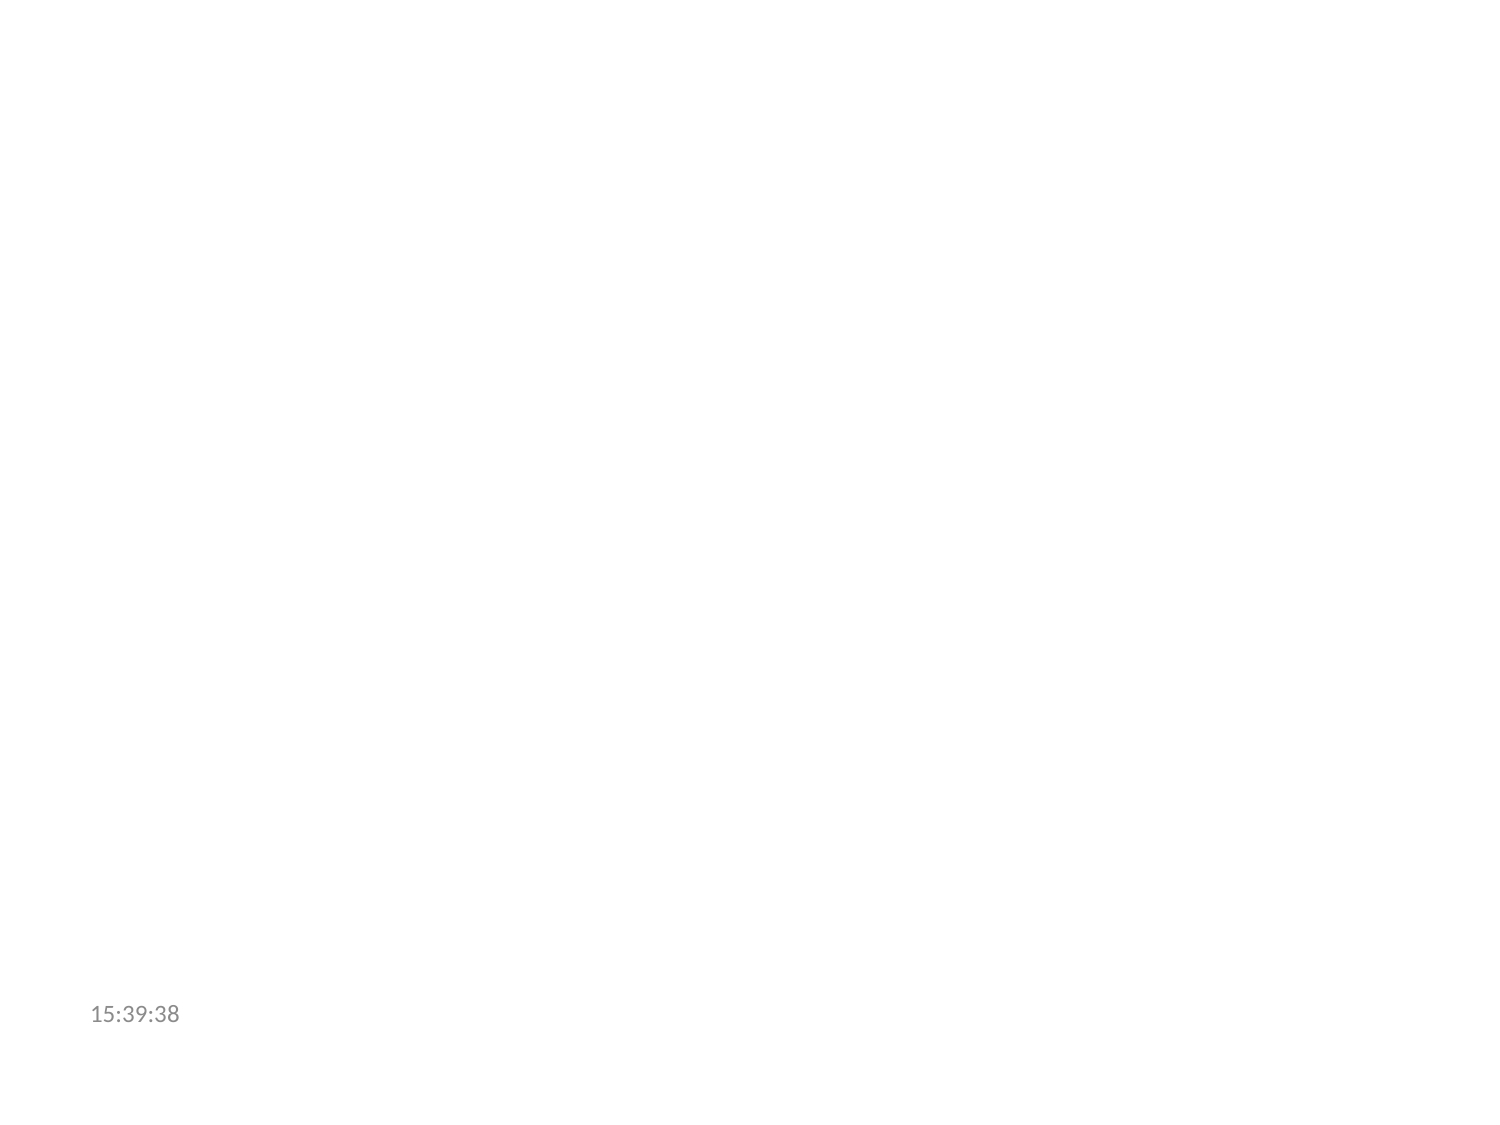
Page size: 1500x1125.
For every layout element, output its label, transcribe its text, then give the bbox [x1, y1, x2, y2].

text_box 15:35:09 [75, 982, 425, 1043]
